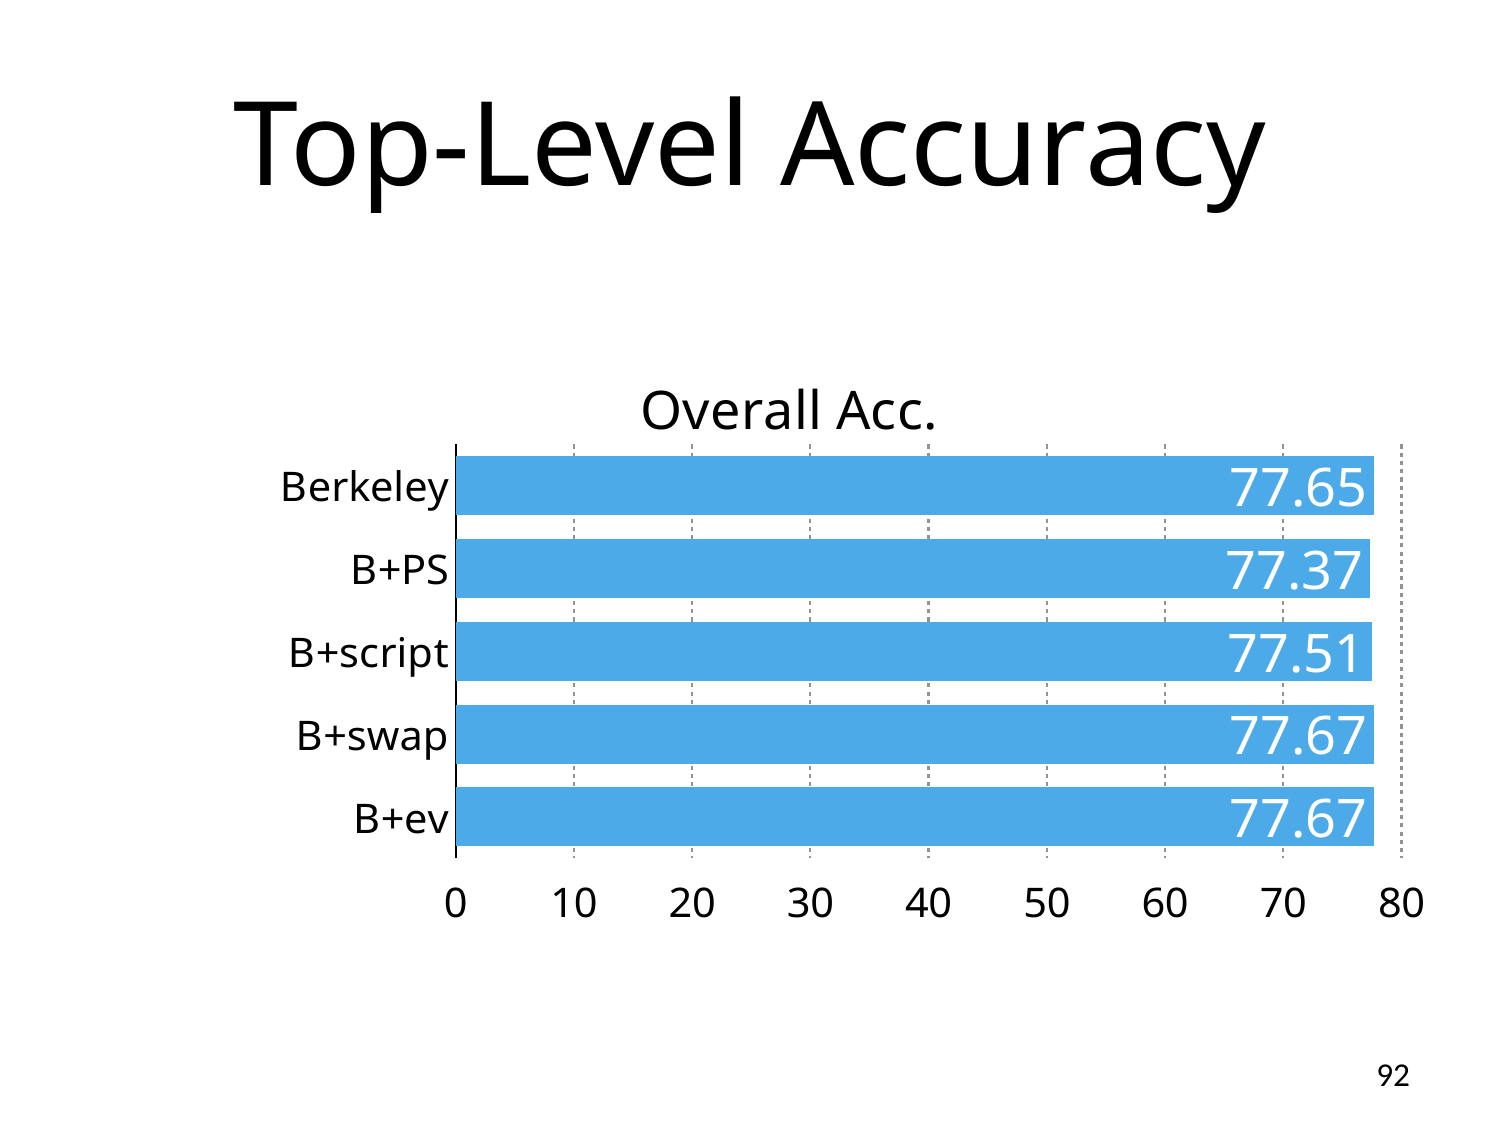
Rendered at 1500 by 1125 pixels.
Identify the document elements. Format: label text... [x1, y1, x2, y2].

title Top-Level Accuracy [75, 45, 1425, 233]
slide_number 92 [1074, 1042, 1425, 1103]
chart [39, 353, 1426, 930]
